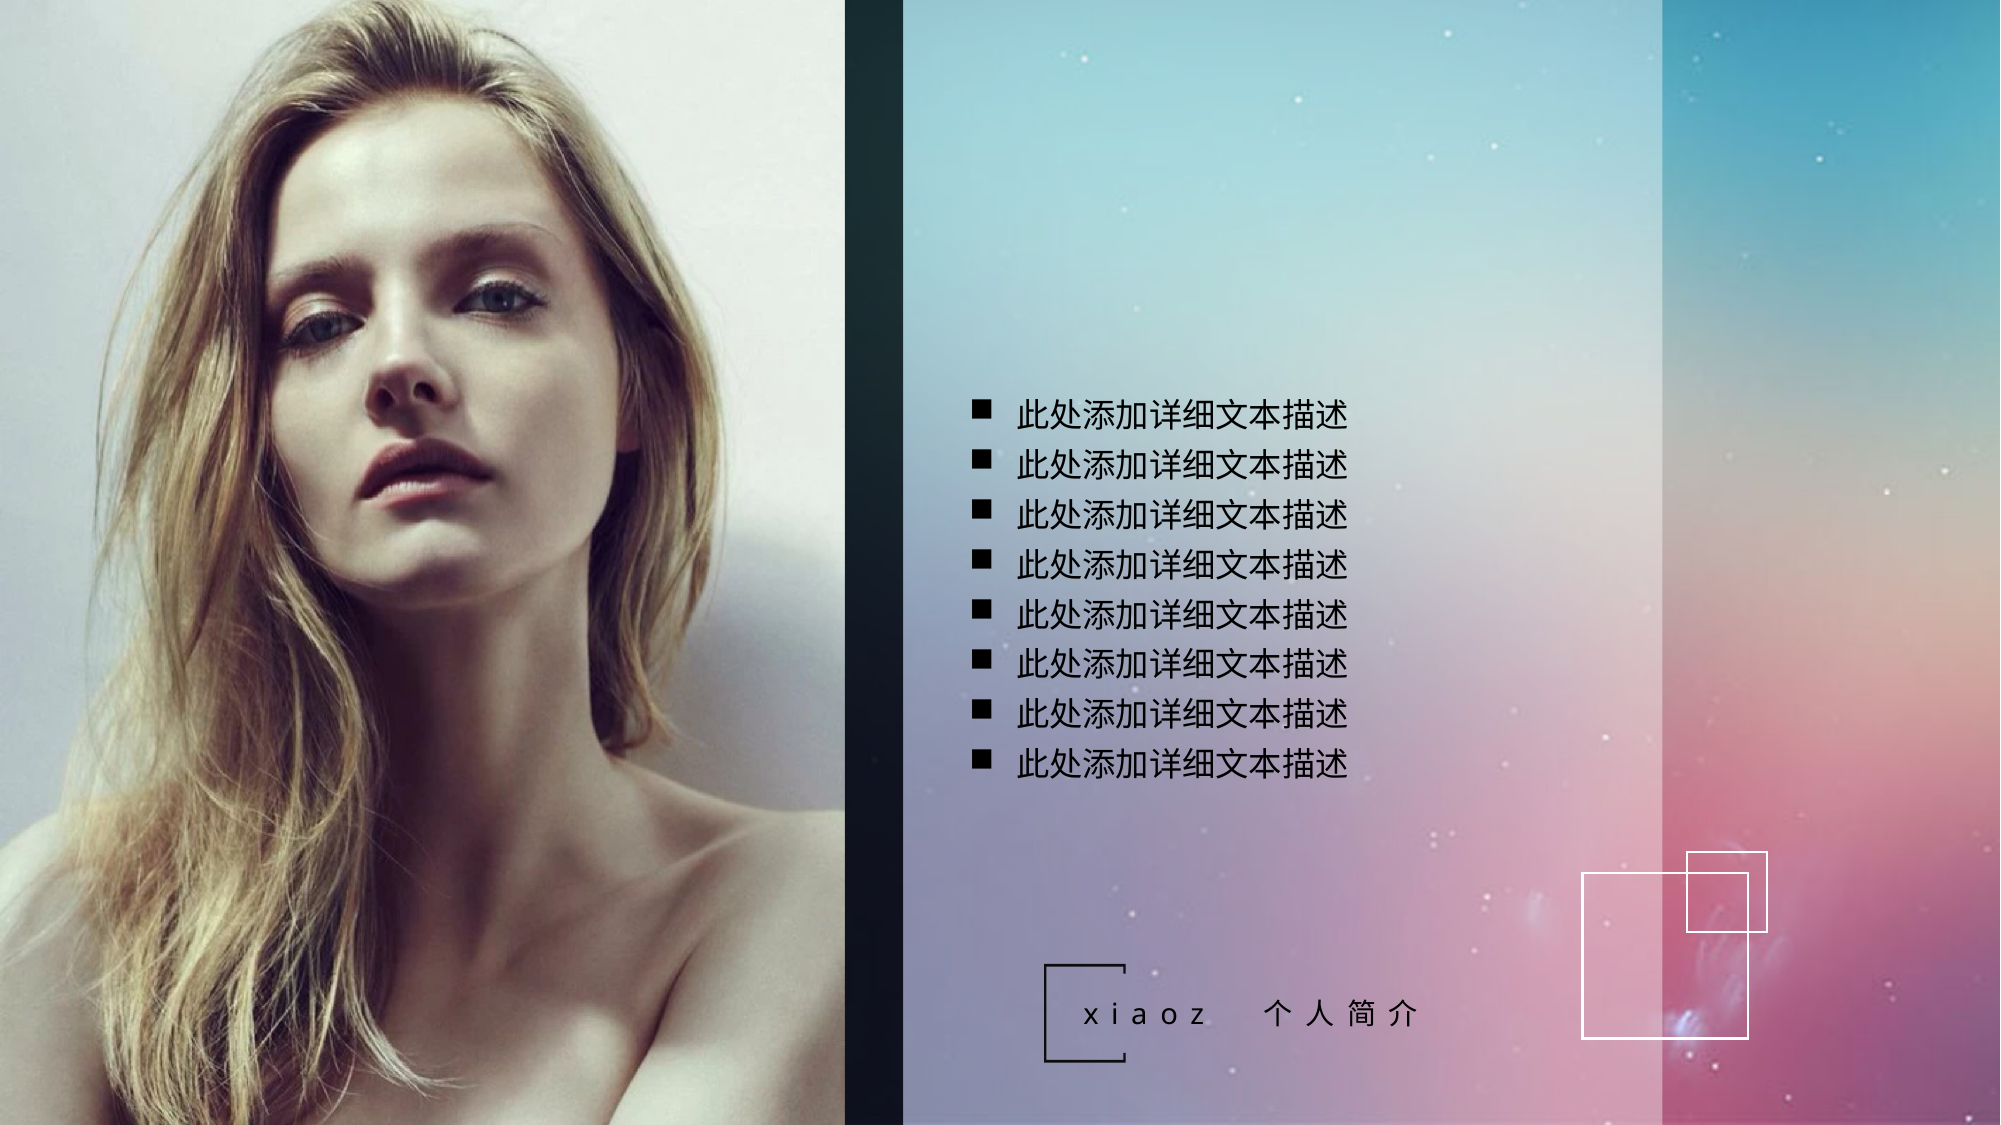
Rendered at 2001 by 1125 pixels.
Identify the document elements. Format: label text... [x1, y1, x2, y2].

text_box 此处添加详细文本描述 此处添加详细文本描述 此处添加详细文本描述 此处添加详细文本描述 此处添加详细文本描述 此处添加详细文本描述 此处添加详细文本描述 此处添加详细文本描述 [954, 376, 1614, 841]
text_box [904, 0, 1663, 1125]
text_box [1686, 851, 1768, 933]
text_box [1581, 872, 1749, 1040]
picture [1663, 0, 2000, 1125]
text_box [845, 0, 904, 1125]
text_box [1044, 963, 1460, 1063]
picture [0, 0, 845, 1125]
